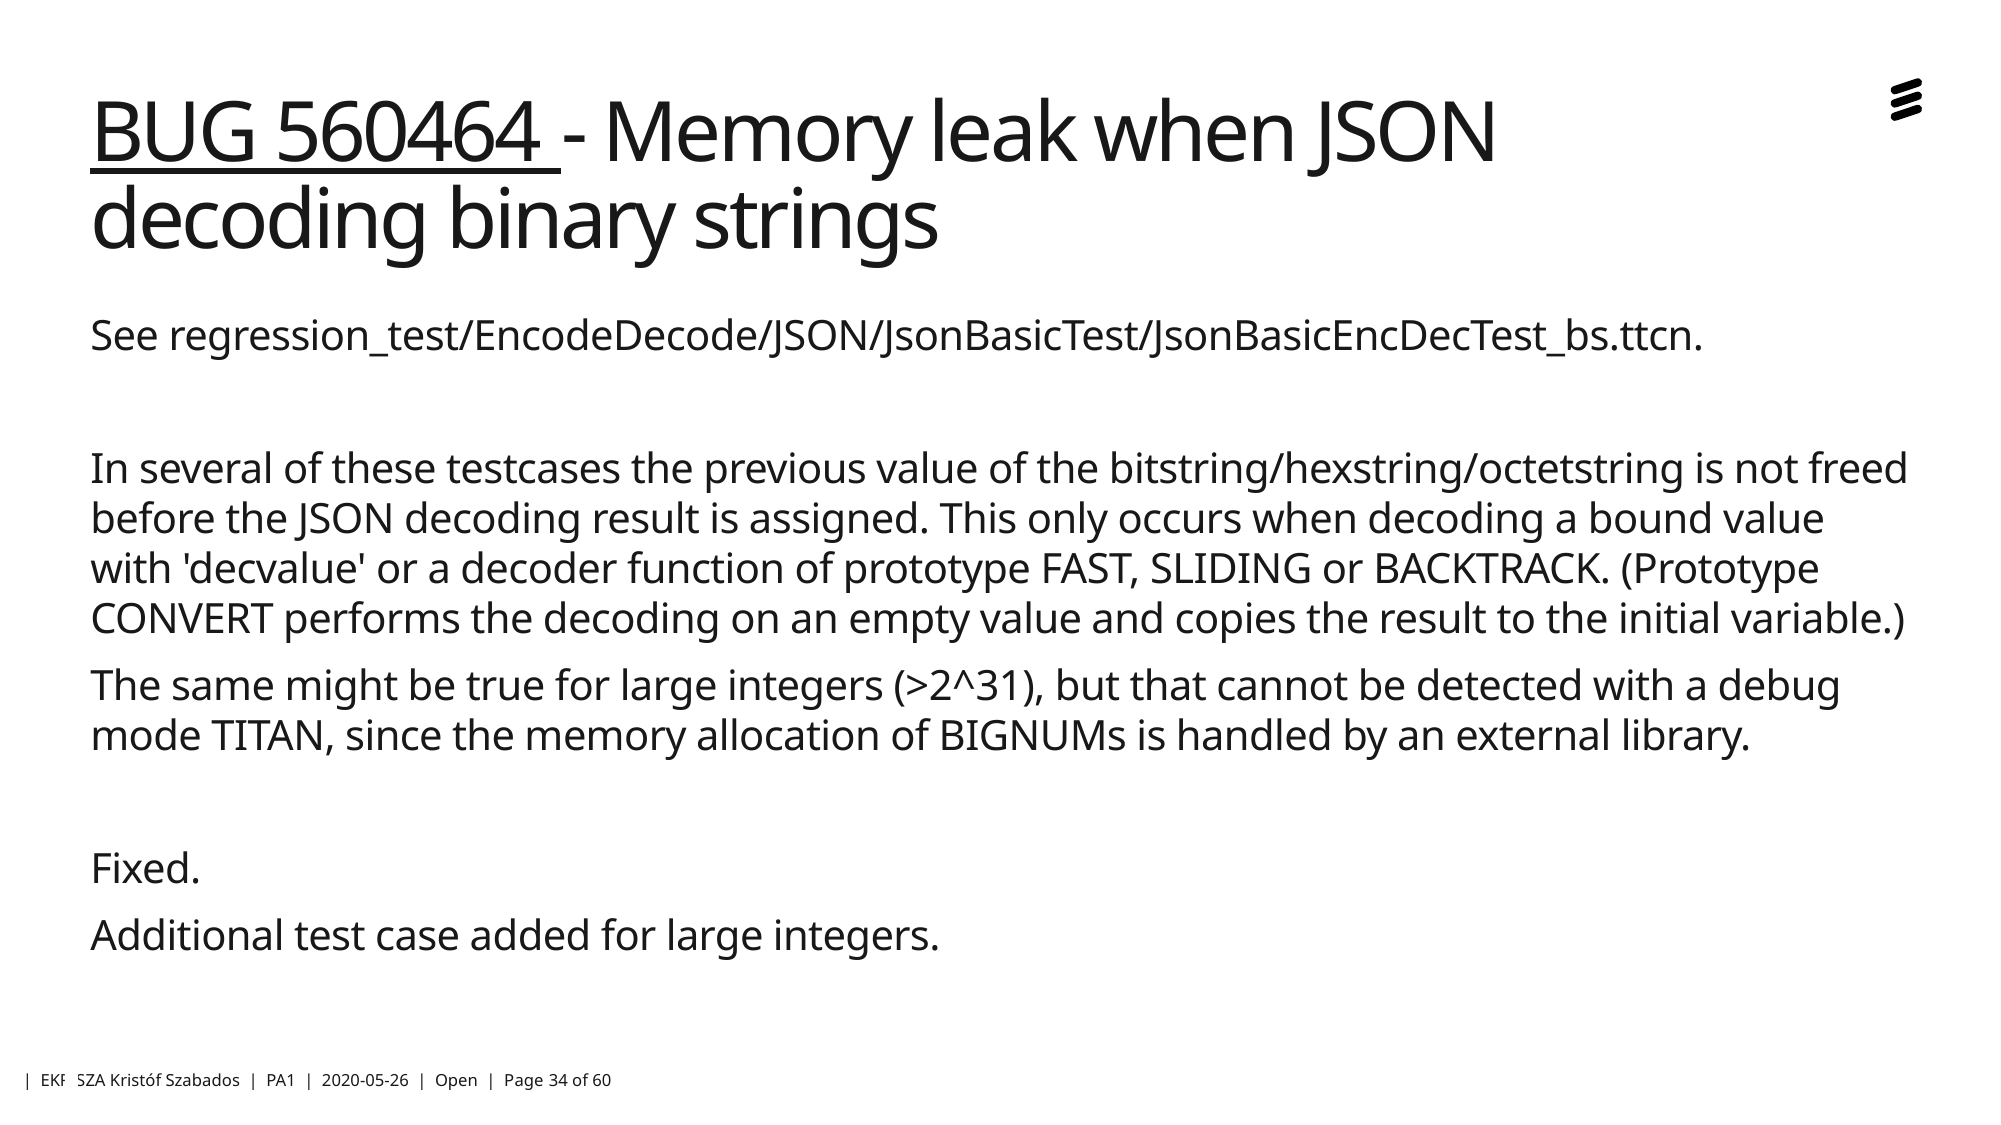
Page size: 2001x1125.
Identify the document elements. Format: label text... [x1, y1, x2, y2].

title BUG 560464 - Memory leak when JSON decoding binary strings [78, 77, 1805, 256]
list See regression_test/EncodeDecode/JSON/JsonBasicTest/JsonBasicEncDecTest_bs.ttcn. In several of these testcases the previous value of the bitstring/hexstring/octetstring is not freed before the JSON decoding result is assigned. This only occurs when decoding a bound value with 'decvalue' or a decoder function of prototype FAST, SLIDING or BACKTRACK. (Prototype CONVERT performs the decoding on an empty value and copies the result to the initial variable.) The same might be true for large integers (>2^31), but that cannot be detected with a debug mode TITAN, since the memory allocation of BIGNUMs is handled by an external library. Fixed. Additional test case added for large integers. [78, 302, 1922, 1024]
